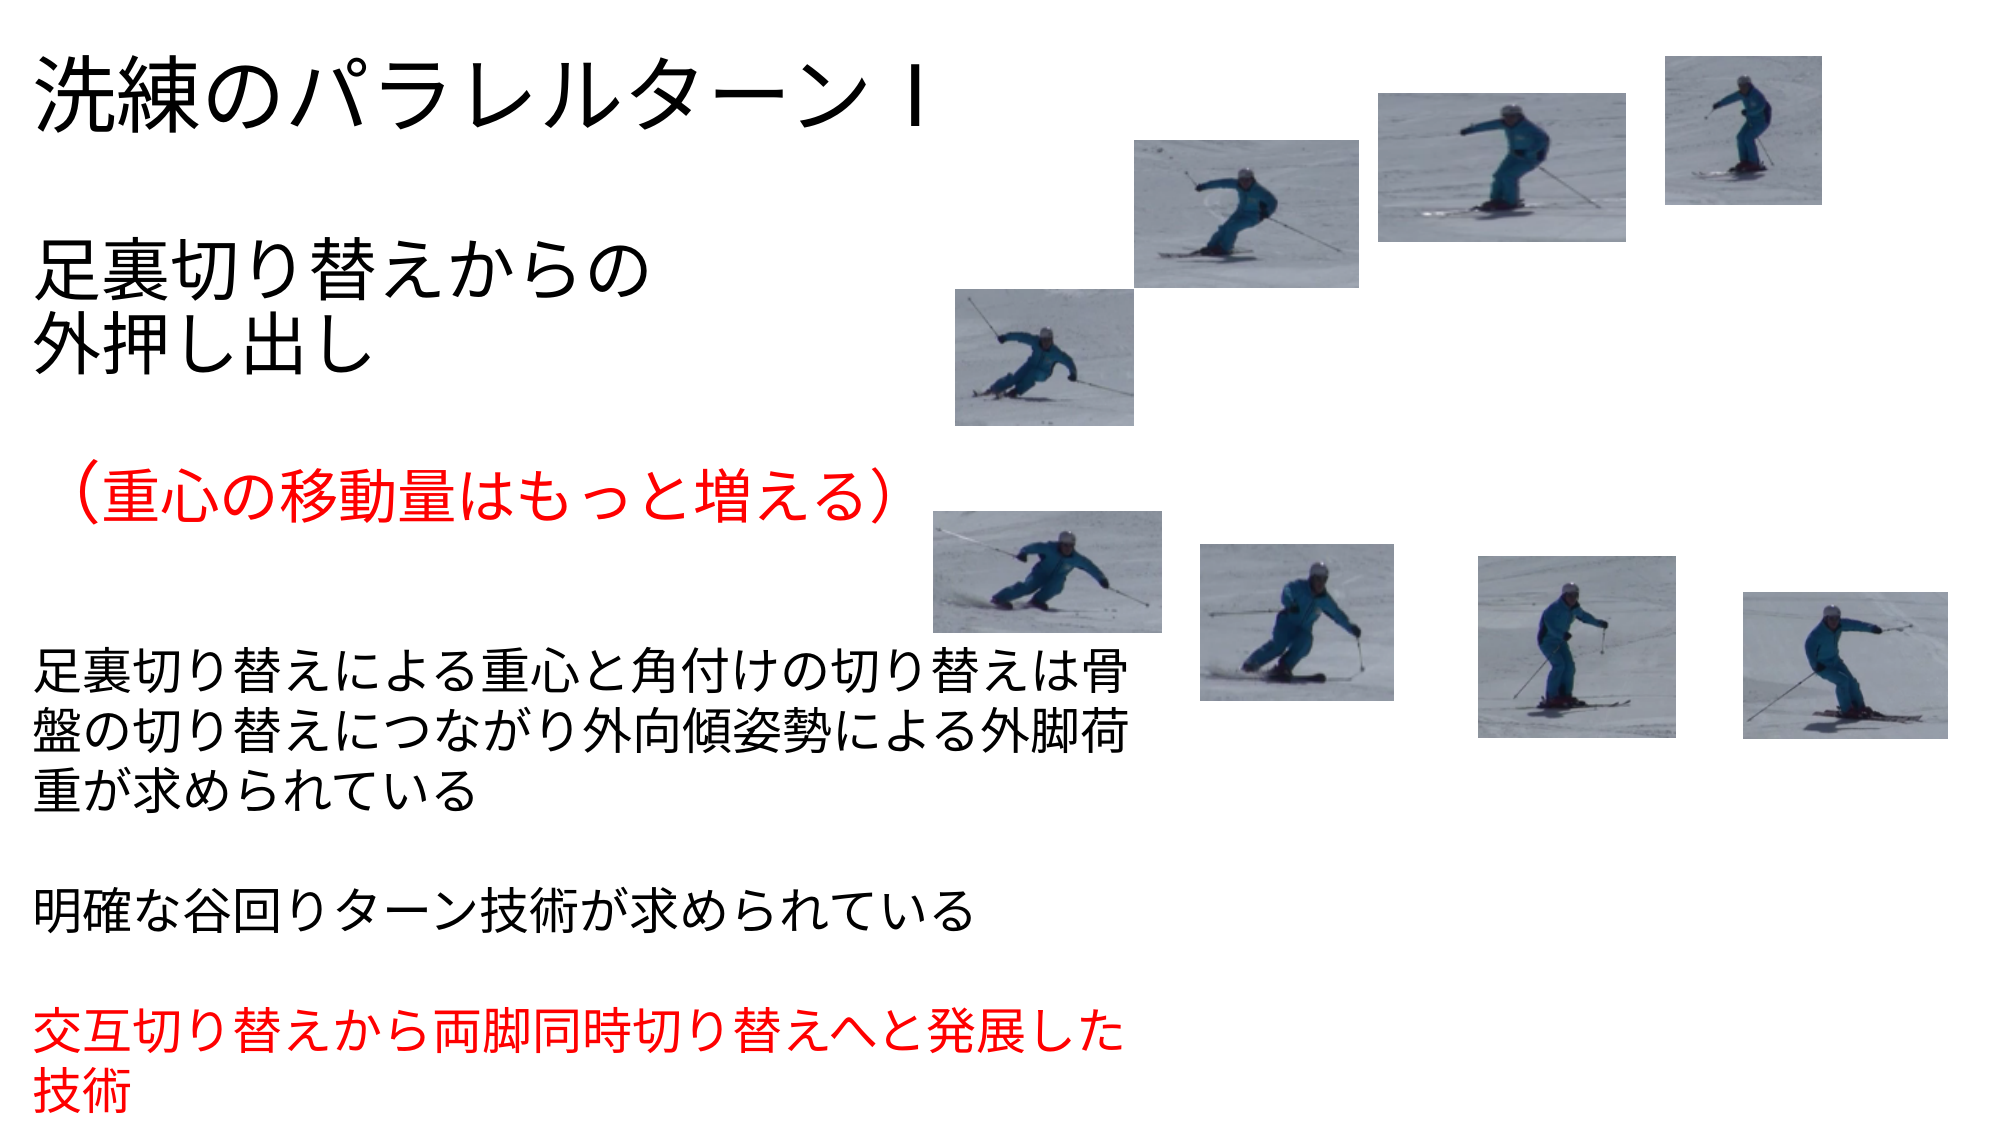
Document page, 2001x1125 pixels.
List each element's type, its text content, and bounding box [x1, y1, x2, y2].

picture [955, 289, 1135, 426]
picture [933, 511, 1162, 633]
picture [1743, 592, 1948, 739]
text_box 足裏切り替えによる重心と角付けの切り替えは骨盤の切り替えにつながり外向傾姿勢による外脚荷重が求められている 明確な谷回りターン技術が求められている 交互切り替えから両脚同時切り替えへと発展した技術 [17, 632, 1183, 1125]
picture [1200, 544, 1394, 701]
title 洗練のパラレルターンⅠ 足裏切り替えからの 外押し出し （重心の移動量はもっと増える） [17, 45, 1855, 643]
picture [1378, 93, 1626, 242]
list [1665, 56, 1822, 205]
picture [1478, 555, 1676, 738]
picture [1134, 140, 1359, 288]
